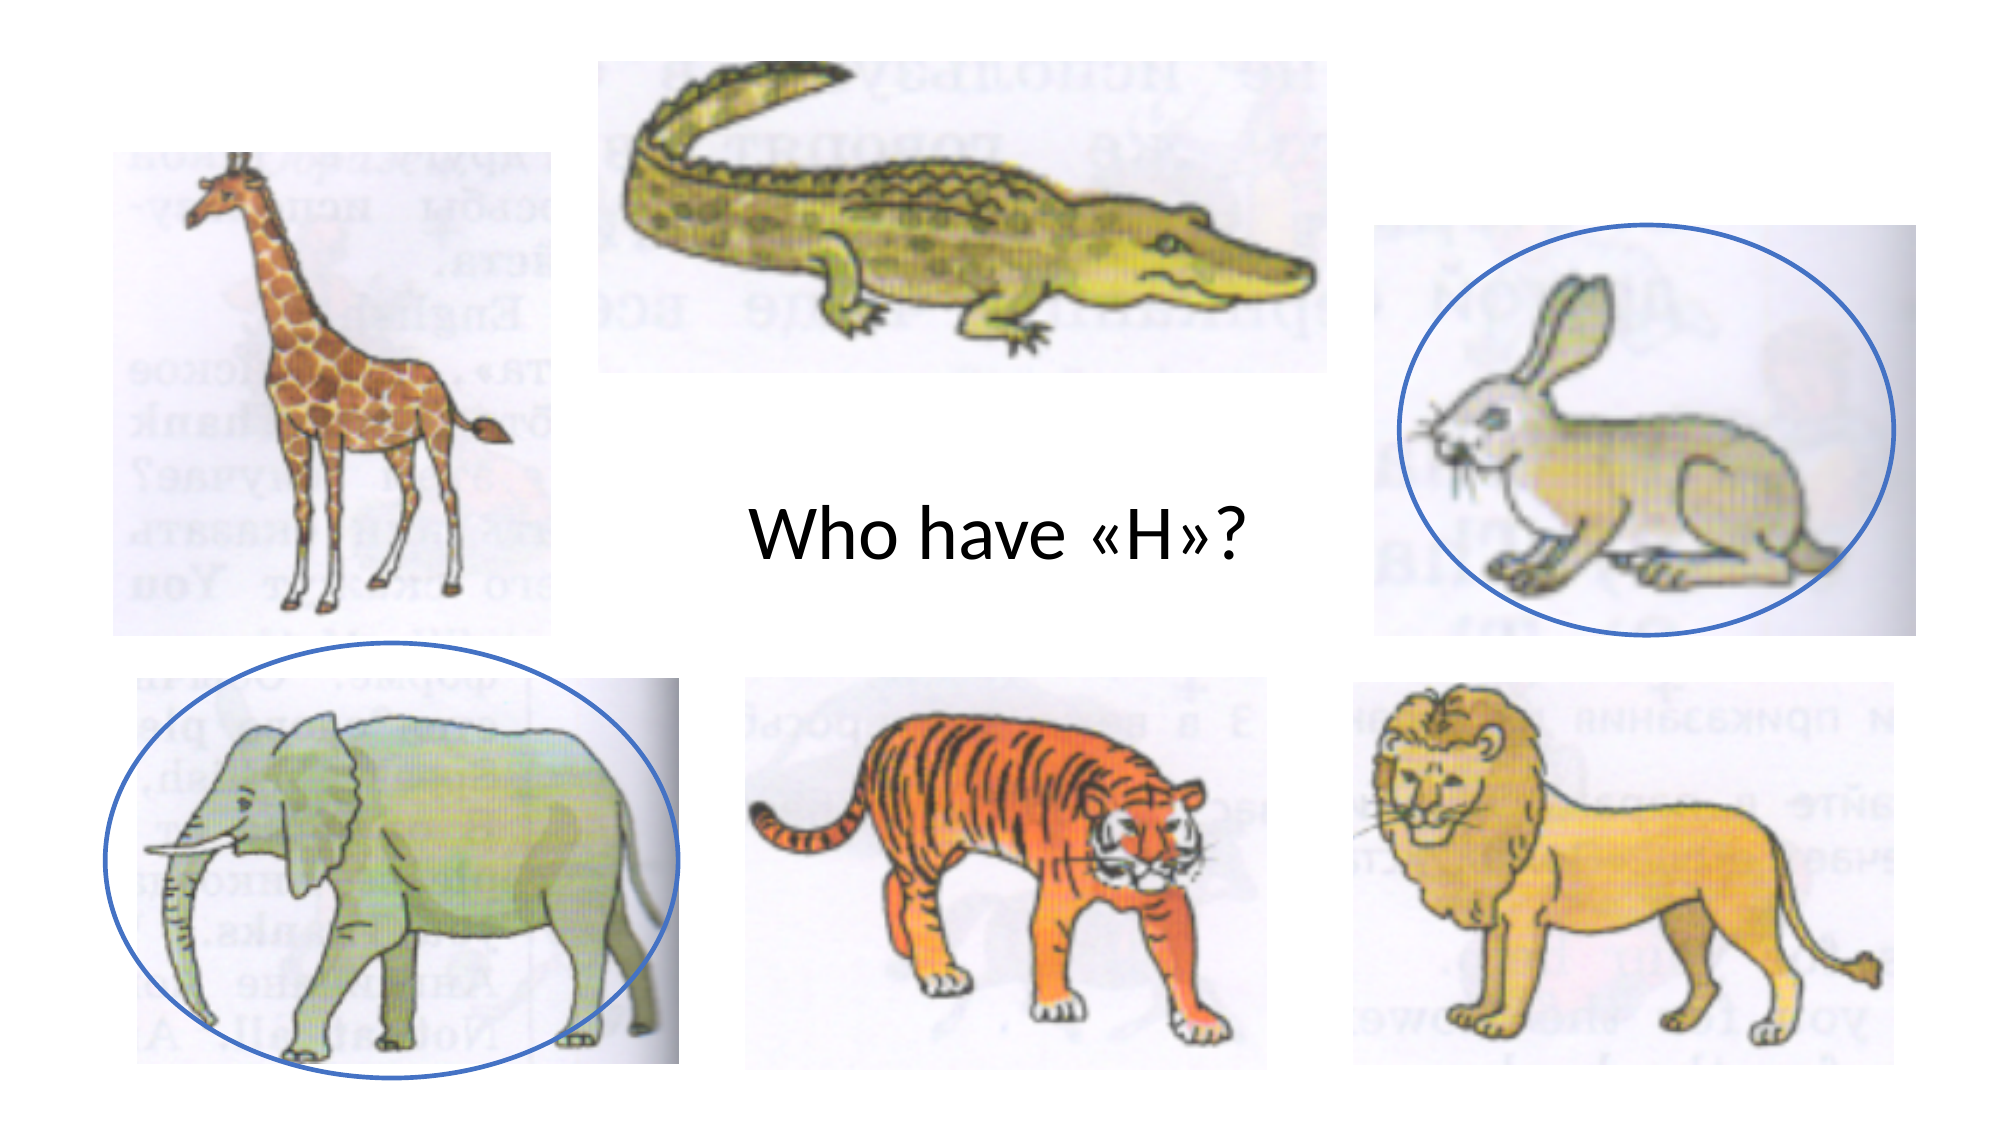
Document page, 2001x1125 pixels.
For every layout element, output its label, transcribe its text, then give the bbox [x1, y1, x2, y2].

picture [1374, 224, 1916, 636]
picture [137, 678, 679, 1064]
list Who have «H»? [733, 485, 1327, 588]
text_box [104, 759, 137, 962]
text_box [286, 1064, 497, 1080]
picture [1353, 682, 1894, 1065]
picture [113, 152, 551, 636]
picture [598, 61, 1327, 373]
picture [745, 677, 1267, 1070]
text_box [233, 641, 550, 678]
